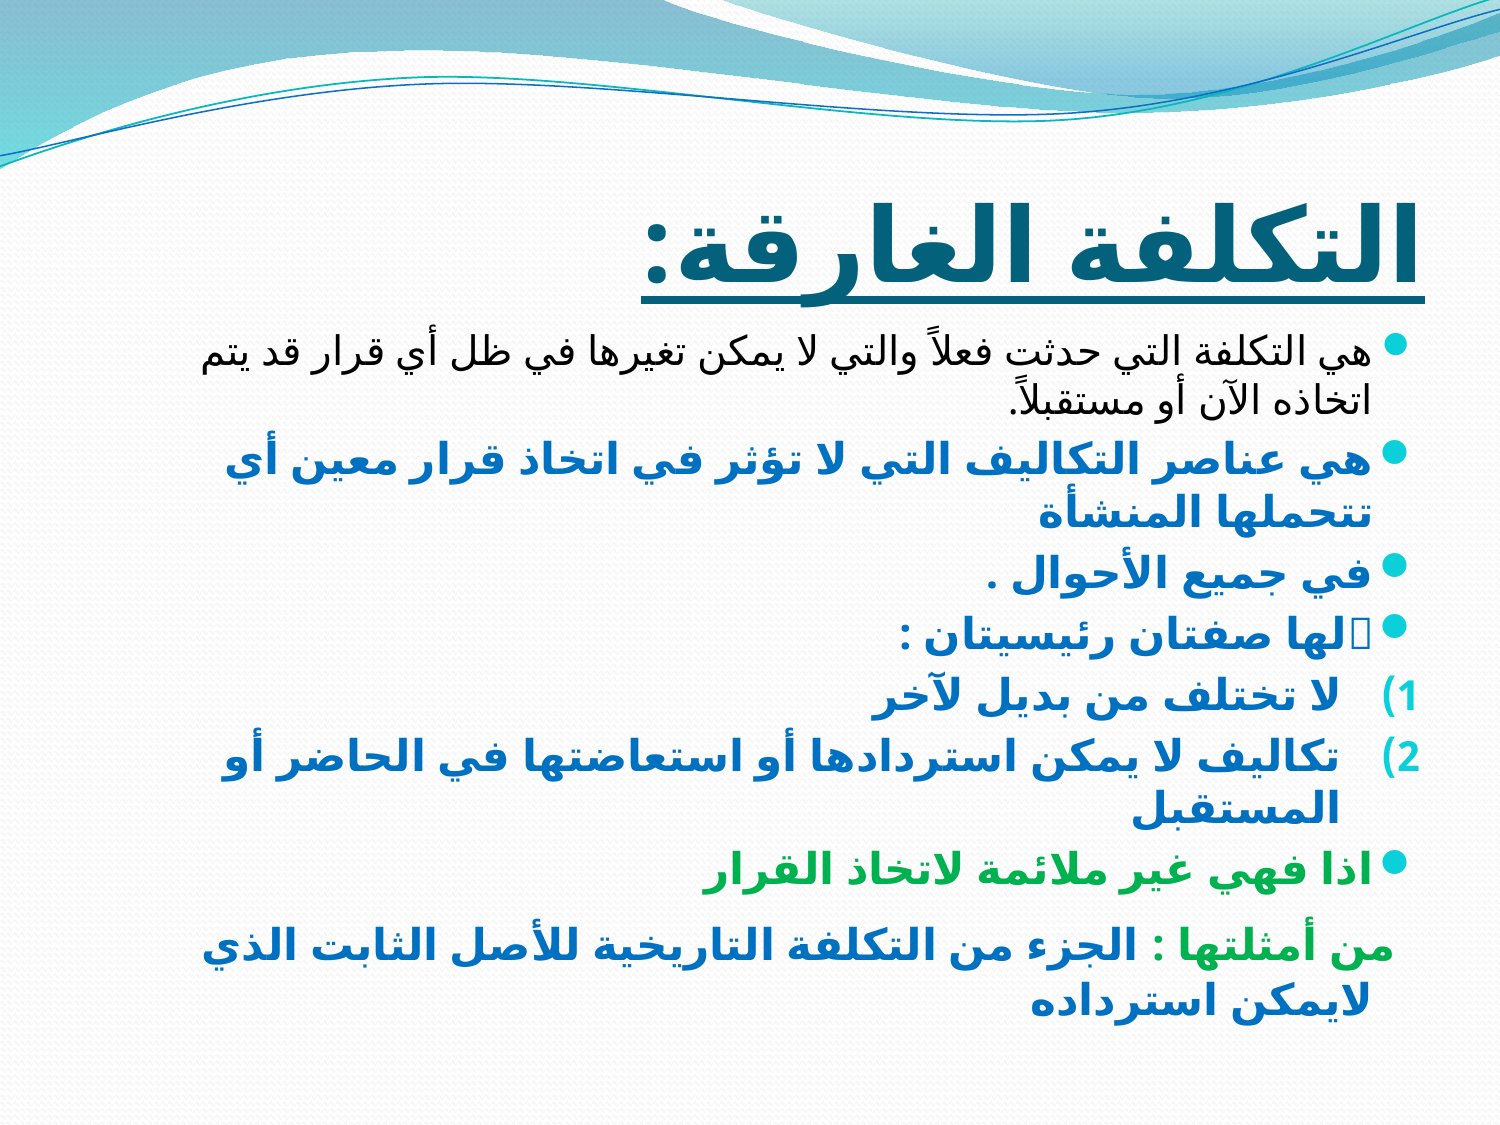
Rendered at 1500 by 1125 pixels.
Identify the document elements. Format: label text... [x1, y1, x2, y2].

title التكلفة الغارقة: [75, 115, 1425, 303]
list هي التكلفة التي حدثت فعلاً والتي لا يمكن تغيرها في ظل أي قرار قد يتم اتخاذه الآن أو مستقبلاً. هي عناصر التكاليف التي لا تؤثر في اتخاذ قرار معين أي تتحملها المنشأة في جميع الأحوال . لها صفتان رئيسيتان : لا تختلف من بديل لآخر تكاليف لا يمكن استردادها أو استعاضتها في الحاضر أو المستقبل اذا فهي غير ملائمة لاتخاذ القرار من أمثلتها : الجزء من التكلفة التاريخية للأصل الثابت الذي لايمكن استرداده [75, 317, 1425, 1038]
